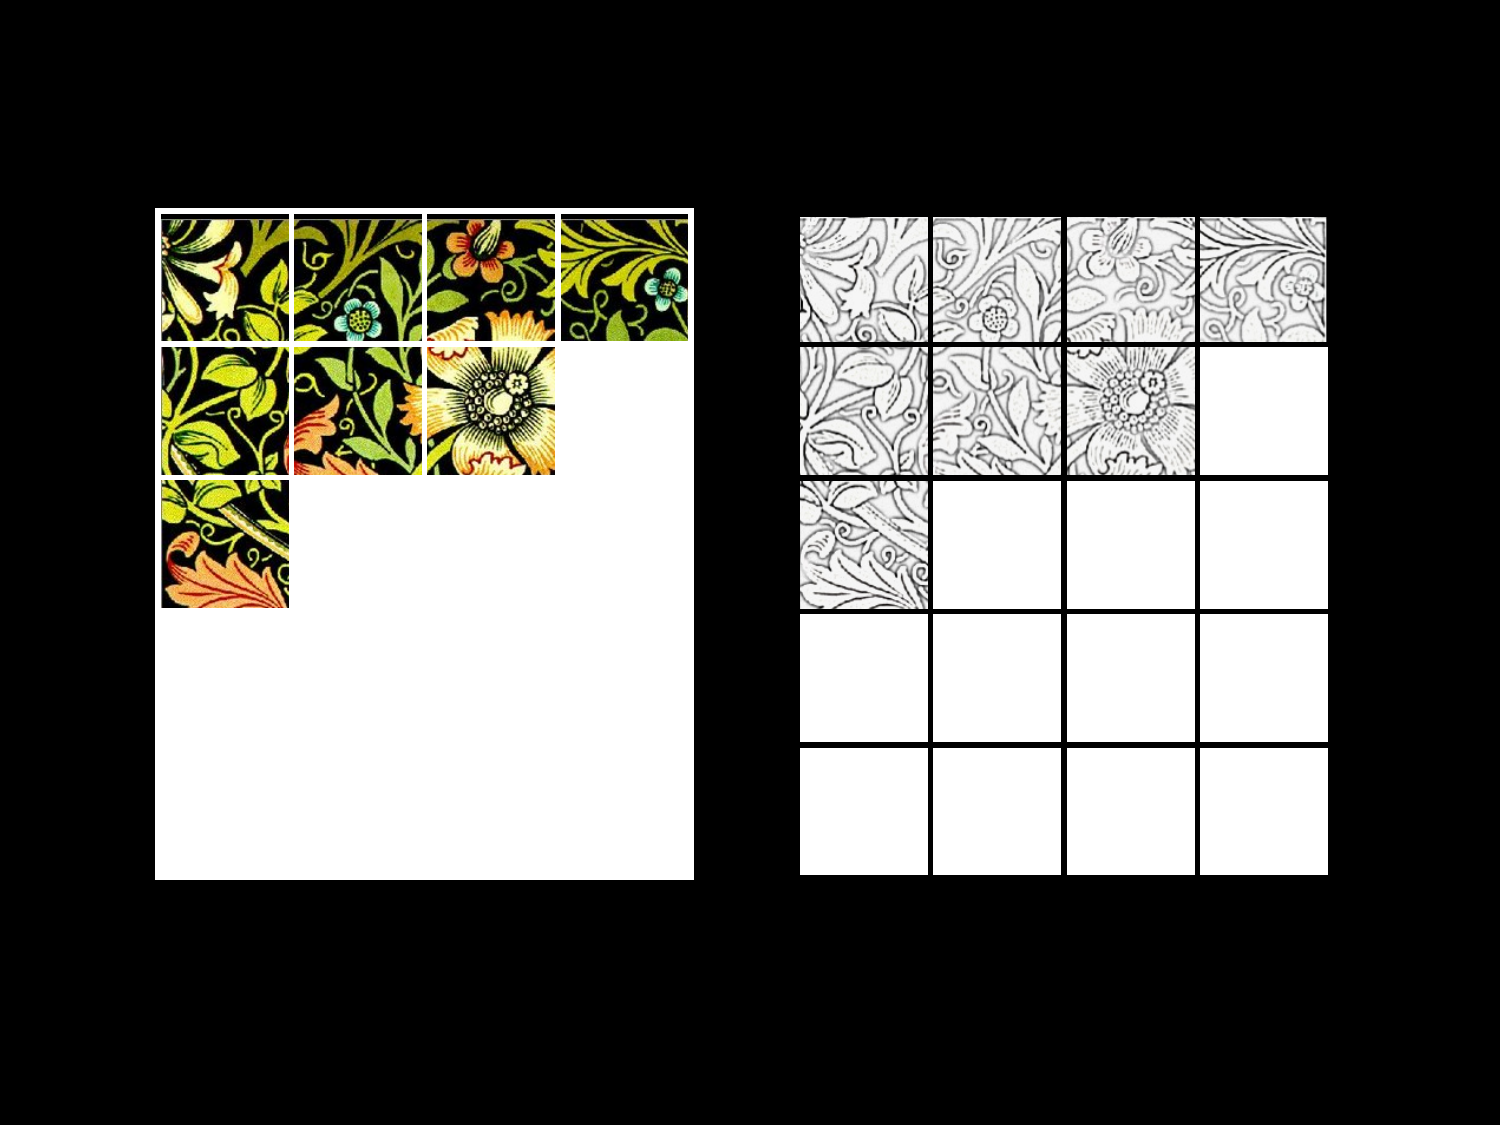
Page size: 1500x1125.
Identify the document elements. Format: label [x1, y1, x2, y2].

table_header [1200, 214, 1328, 219]
picture [160, 219, 692, 880]
picture [796, 217, 1327, 880]
